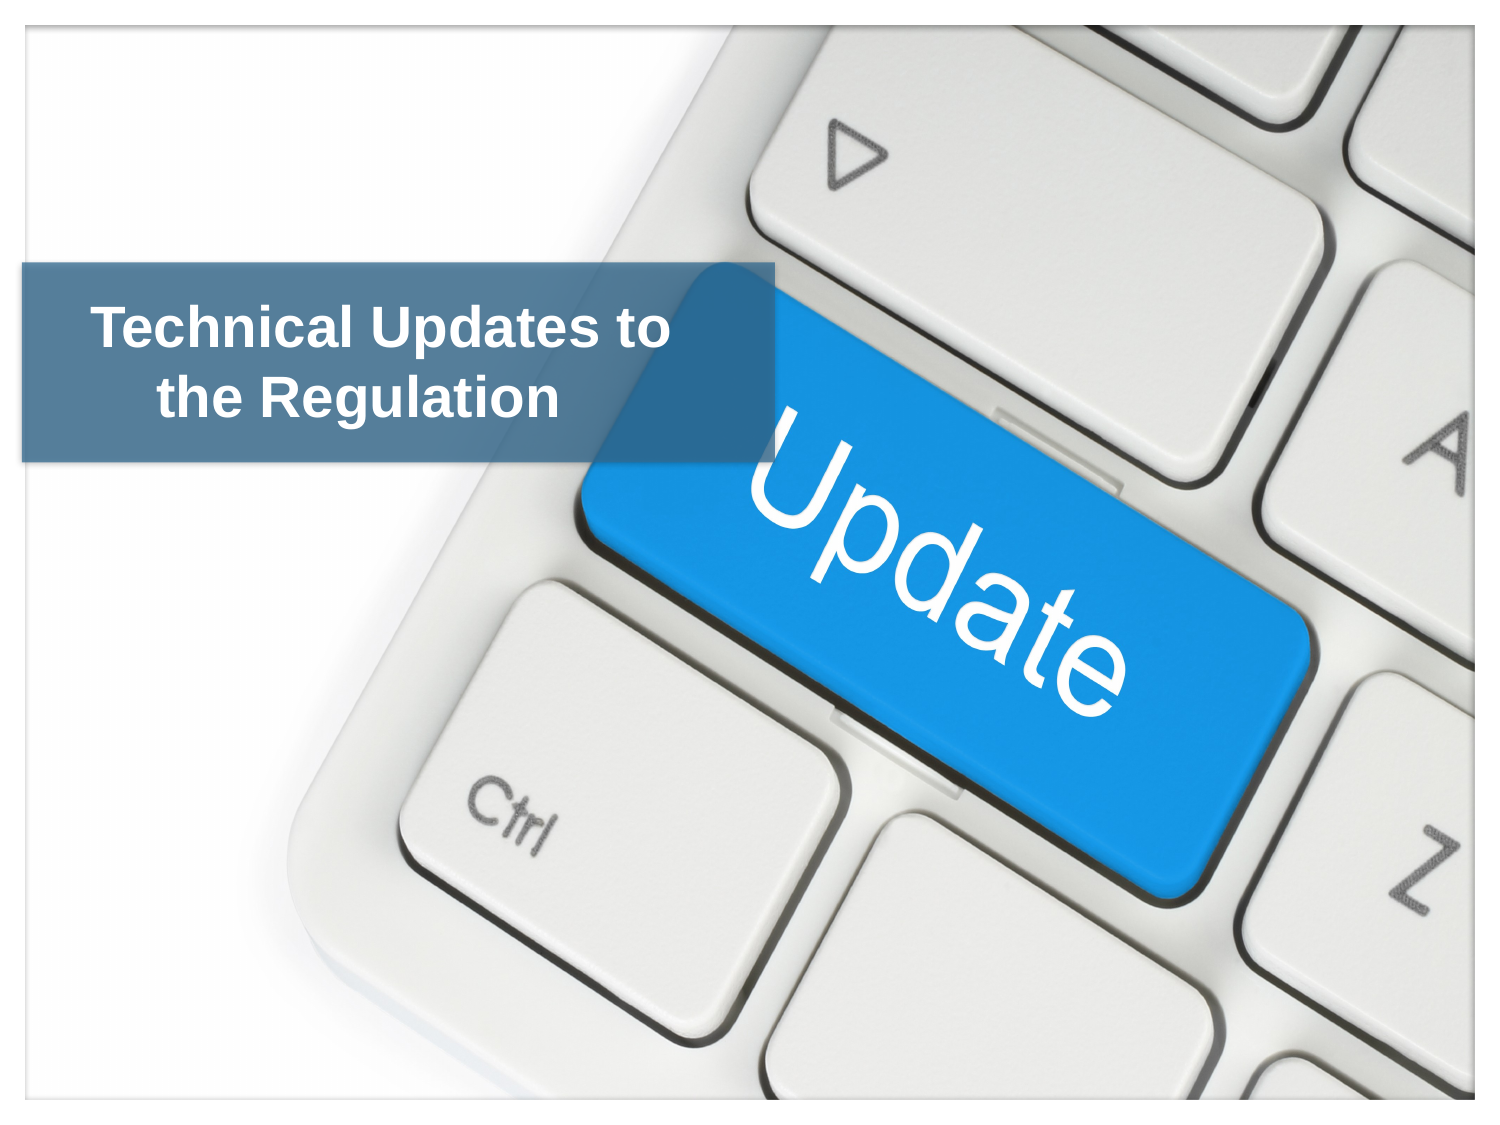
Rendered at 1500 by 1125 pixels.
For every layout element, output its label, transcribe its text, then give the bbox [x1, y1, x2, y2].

picture [25, 25, 1474, 1099]
title Technical Updates to the Regulation [75, 281, 688, 509]
text_box [21, 262, 776, 463]
